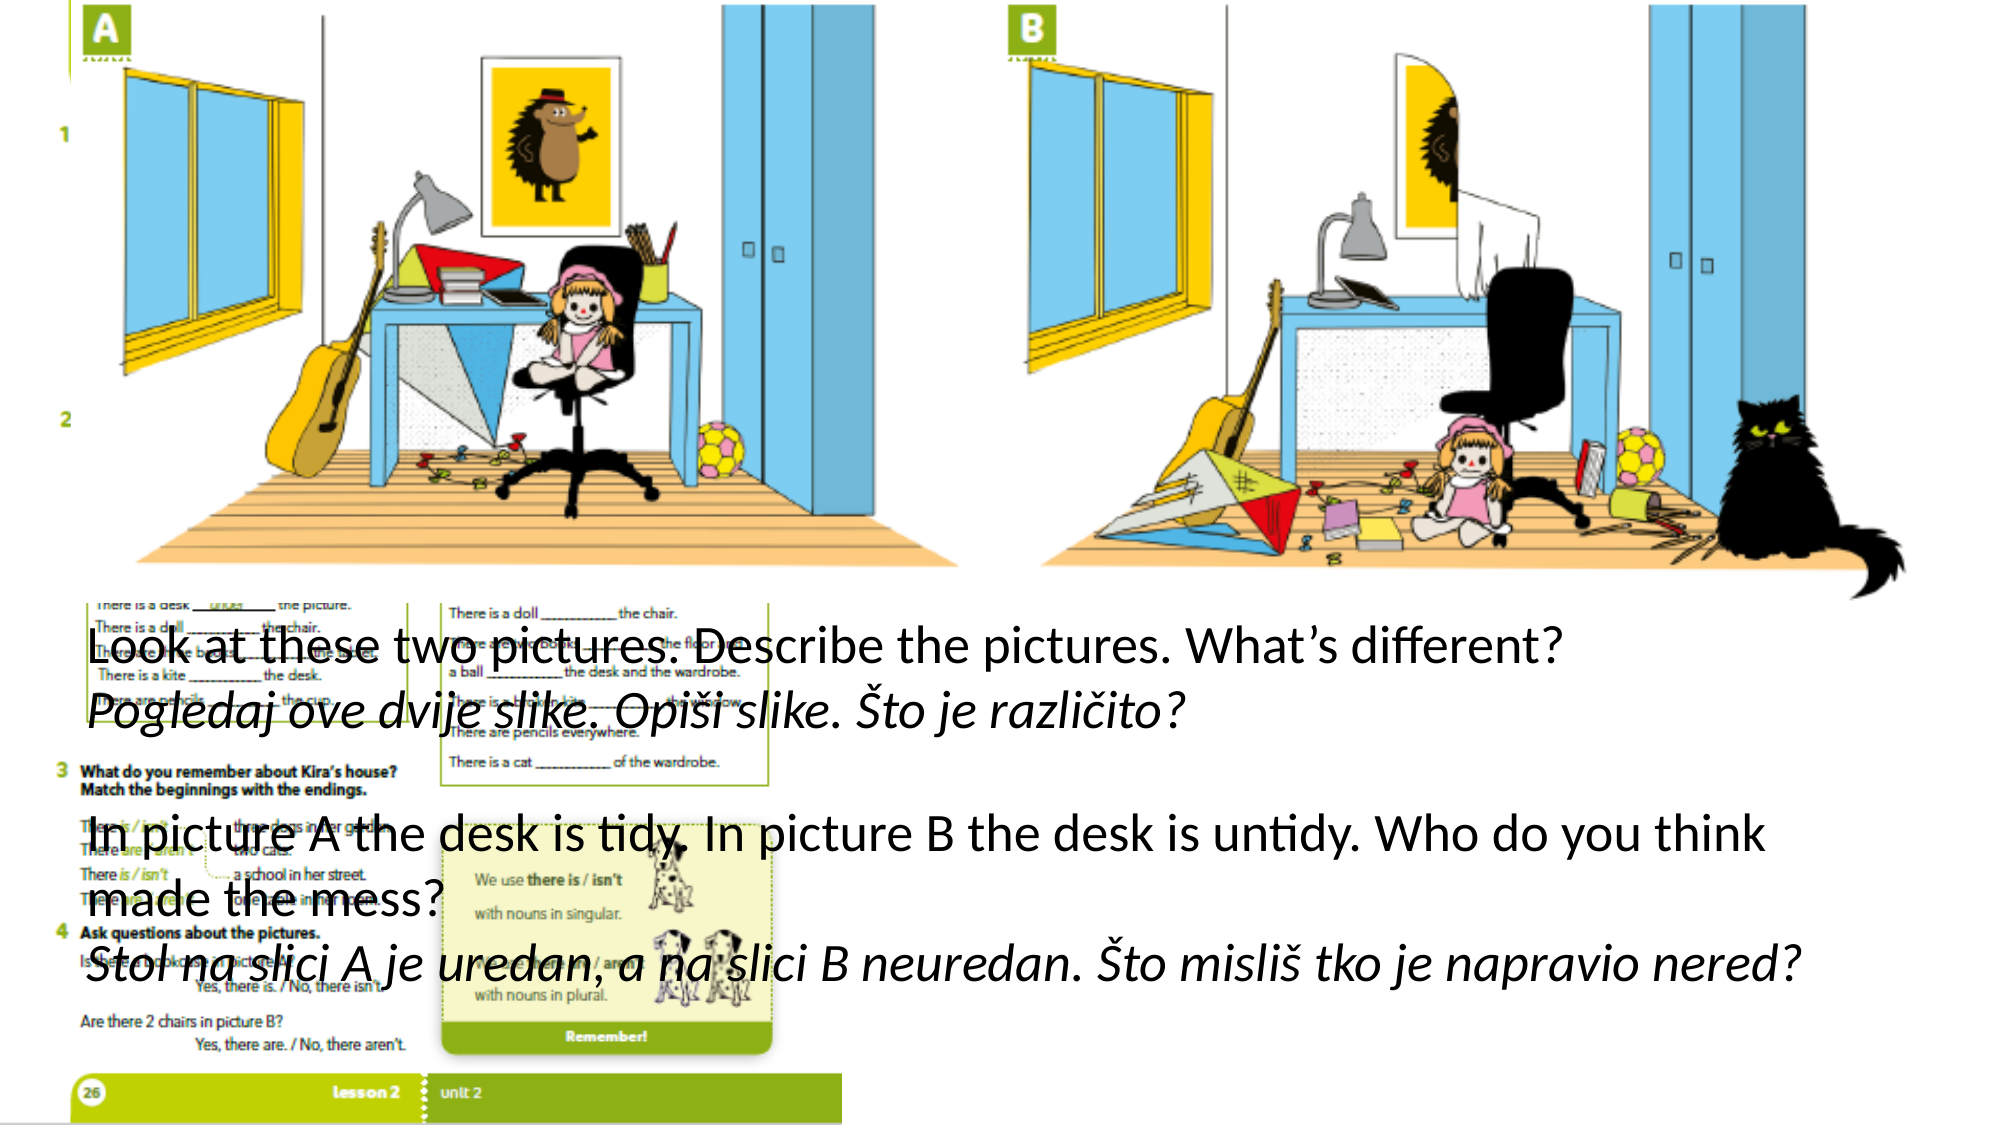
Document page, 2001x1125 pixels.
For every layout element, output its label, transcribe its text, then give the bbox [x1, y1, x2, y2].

picture [0, 0, 1982, 1125]
text_box In picture A the desk is tidy. In picture B the desk is untidy. Who do you think made the mess? Stol na slici A je uredan, a na slici B neuredan. Što misliš tko je napravio nered? [842, 790, 1910, 1000]
text_box Look at these two pictures. Describe the pictures. What’s different? Pogledaj ove dvije slike. Opiši slike. Što je različito? [842, 603, 1910, 747]
